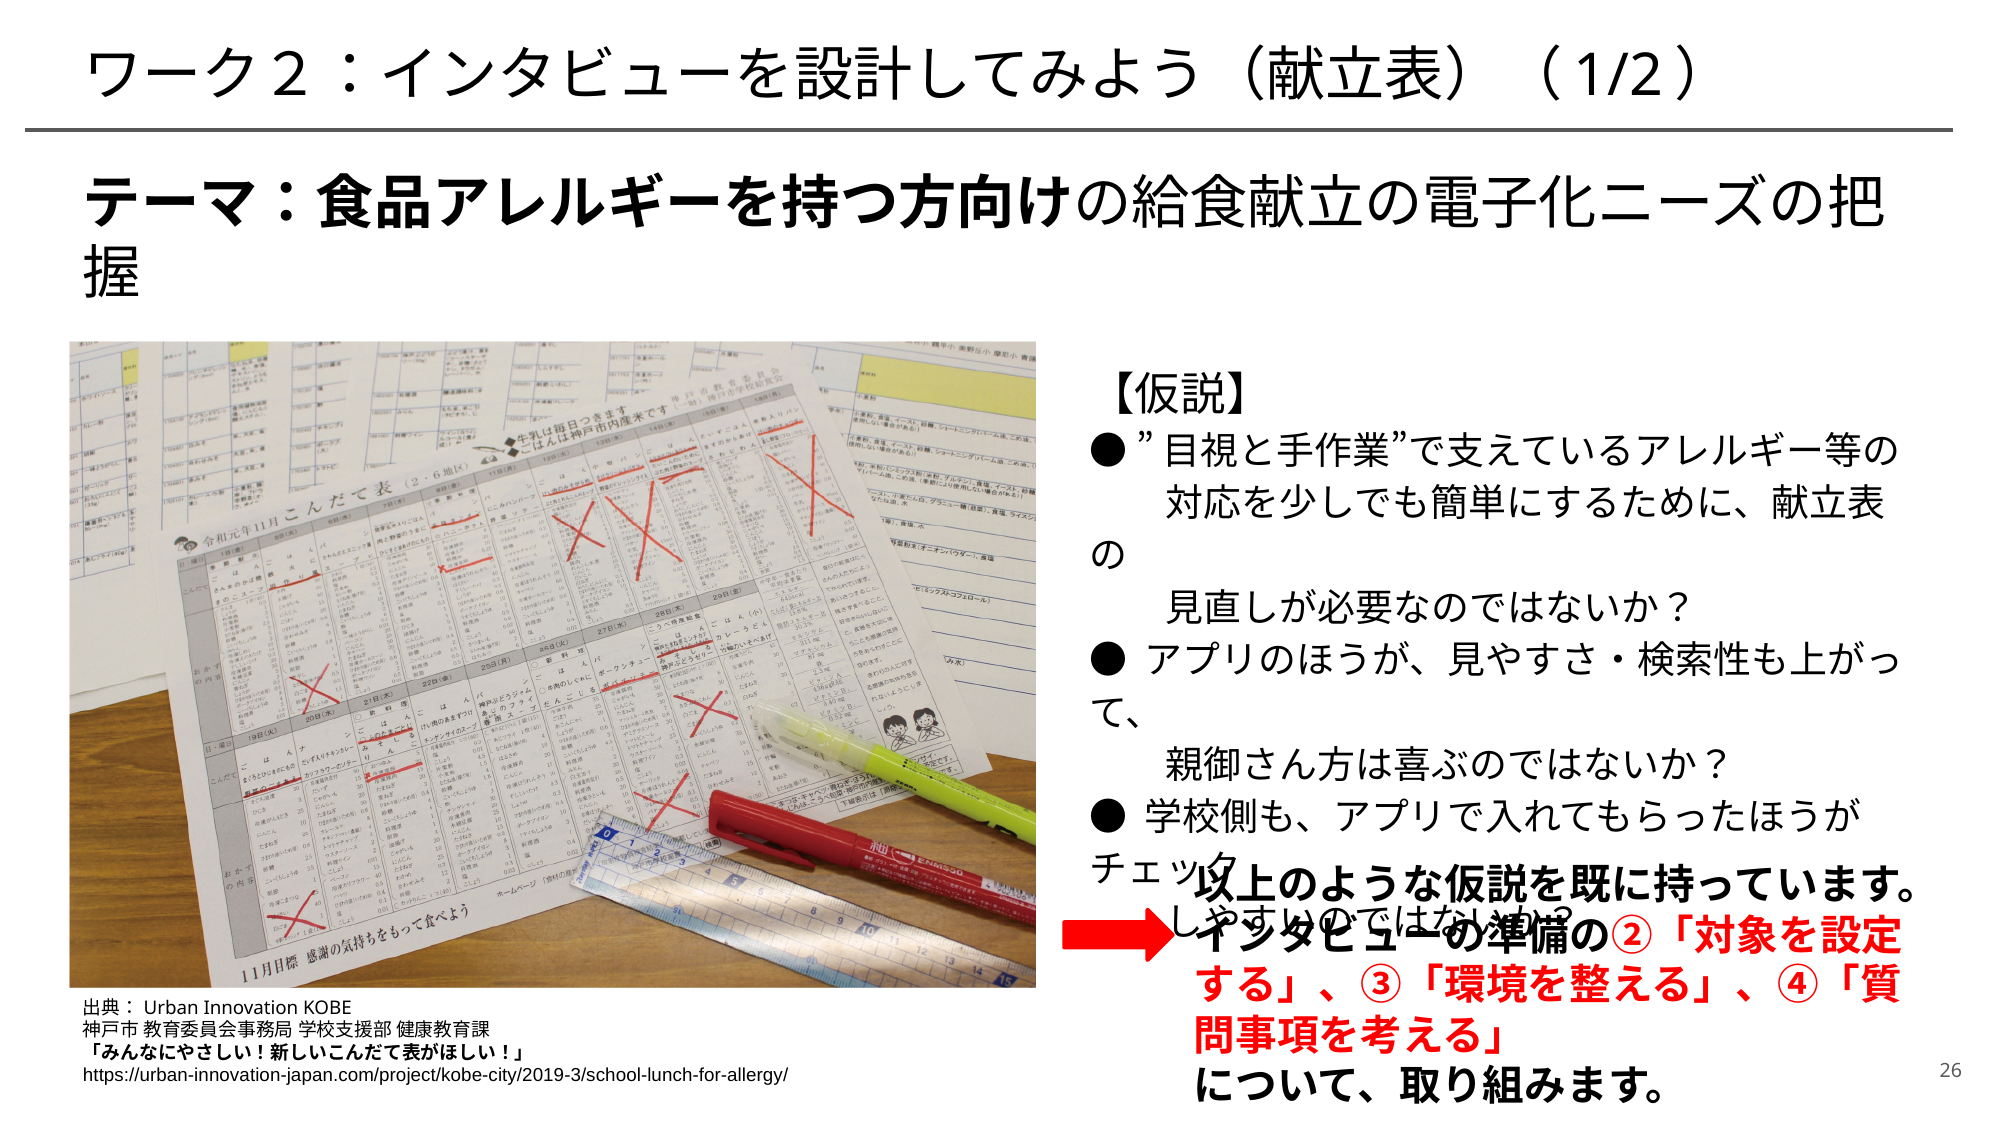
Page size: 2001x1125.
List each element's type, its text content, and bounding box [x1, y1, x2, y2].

title ワーク２：インタビューを設計してみよう（献立表）（1/2） [68, 21, 1764, 136]
slide_number 26 [1857, 1027, 1977, 1114]
text_box 出典：Urban Innovation KOBE 神戸市 教育委員会事務局 学校支援部 健康教育課 「みんなにやさしい！新しいこんだて表がほしい！」 https://urban-innovation-japan.com/project/kobe-city/2019-3/school-lunch-for-allergy/ [68, 988, 1069, 1093]
list 【仮説】 ● ”目視と手作業”で支えているアレルギー等の 対応を少しでも簡単にするために、献立表の 見直しが必要なのではないか？ ● アプリのほうが、見やすさ・検索性も上がって、 親御さん方は喜ぶのではないか？ ● 学校側も、アプリで入れてもらったほうがチェック しやすいのではないか？ [1051, 383, 1932, 966]
text_box 以上のような仮説を既に持っています。 インタビューの準備の②「対象を設定する」、③「環境を整える」、④「質問事項を考える」 について、取り組みます。 [1178, 850, 1949, 1116]
text_box [1062, 907, 1175, 962]
text_box テーマ：食品アレルギーを持つ方向けの給食献立の電子化ニーズの把握 [68, 157, 1932, 383]
picture [67, 341, 1036, 989]
